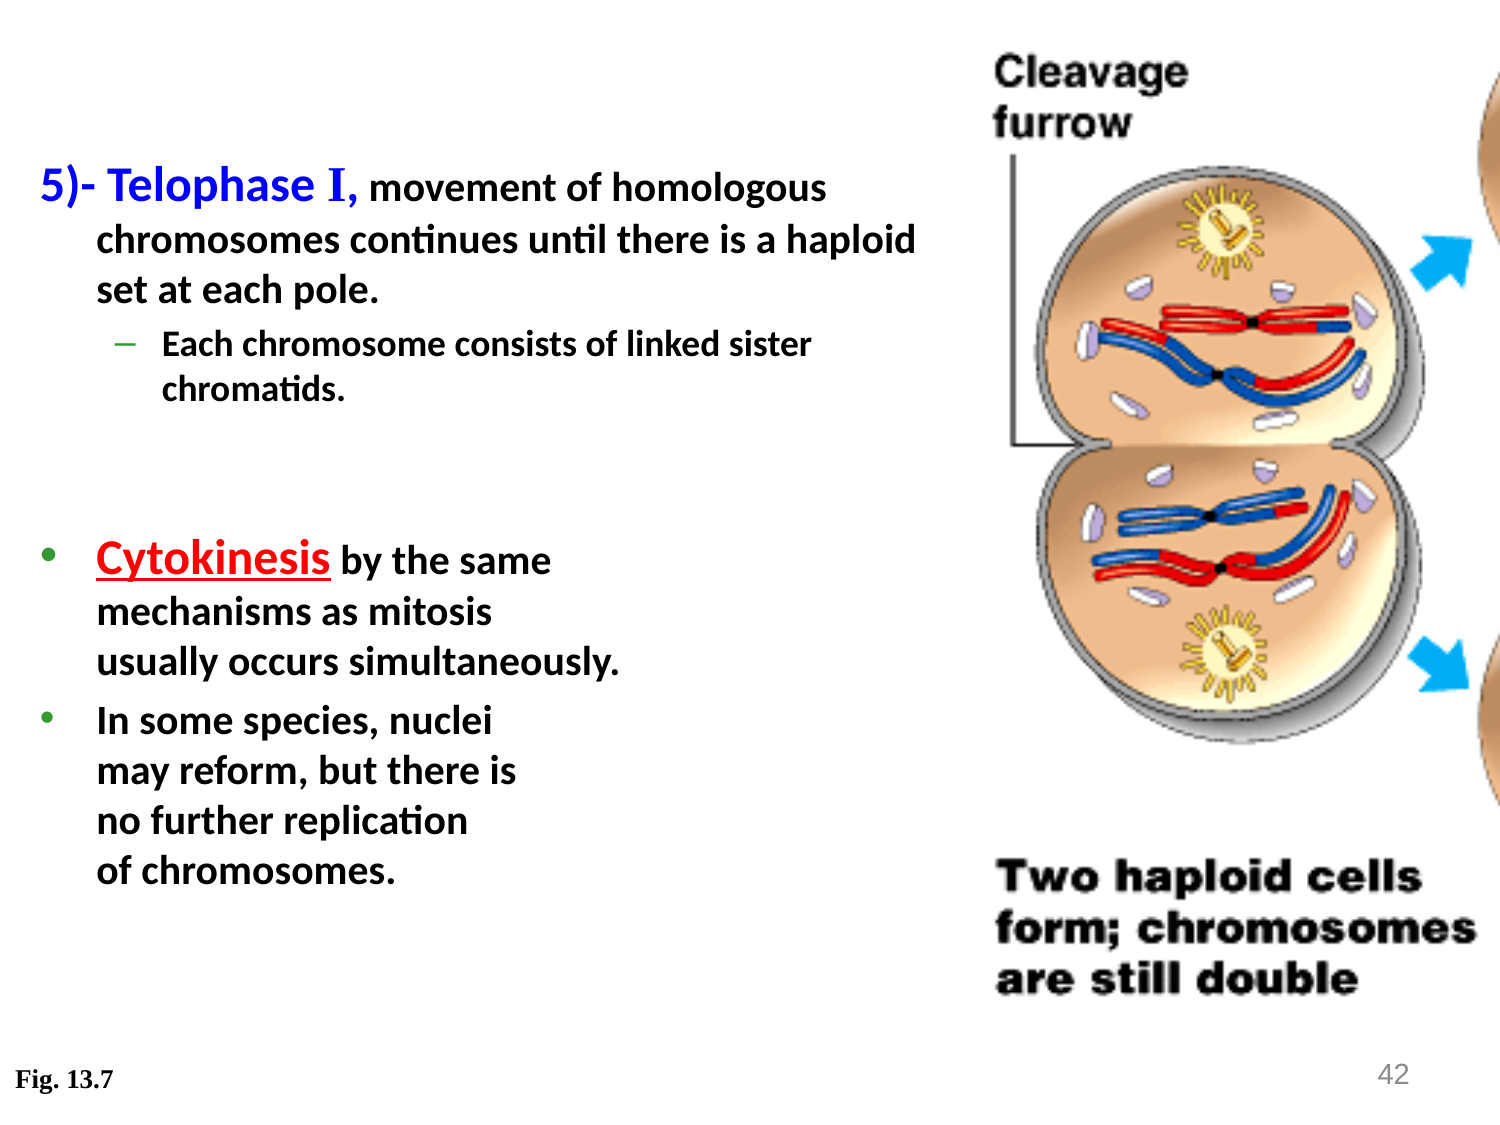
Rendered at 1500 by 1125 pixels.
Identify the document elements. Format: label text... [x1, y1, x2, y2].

slide_number 42 [1074, 1047, 1425, 1103]
picture [976, 24, 1500, 1038]
text_box Fig. 13.7 [0, 1053, 129, 1102]
list 5)- Telophase I, movement of homologous chromosomes continues until there is a haploid set at each pole. Each chromosome consists of linked sister chromatids. Cytokinesis by the same mechanisms as mitosis usually occurs simultaneously. In some species, nuclei may reform, but there is no further replication of chromosomes. [24, 144, 963, 901]
